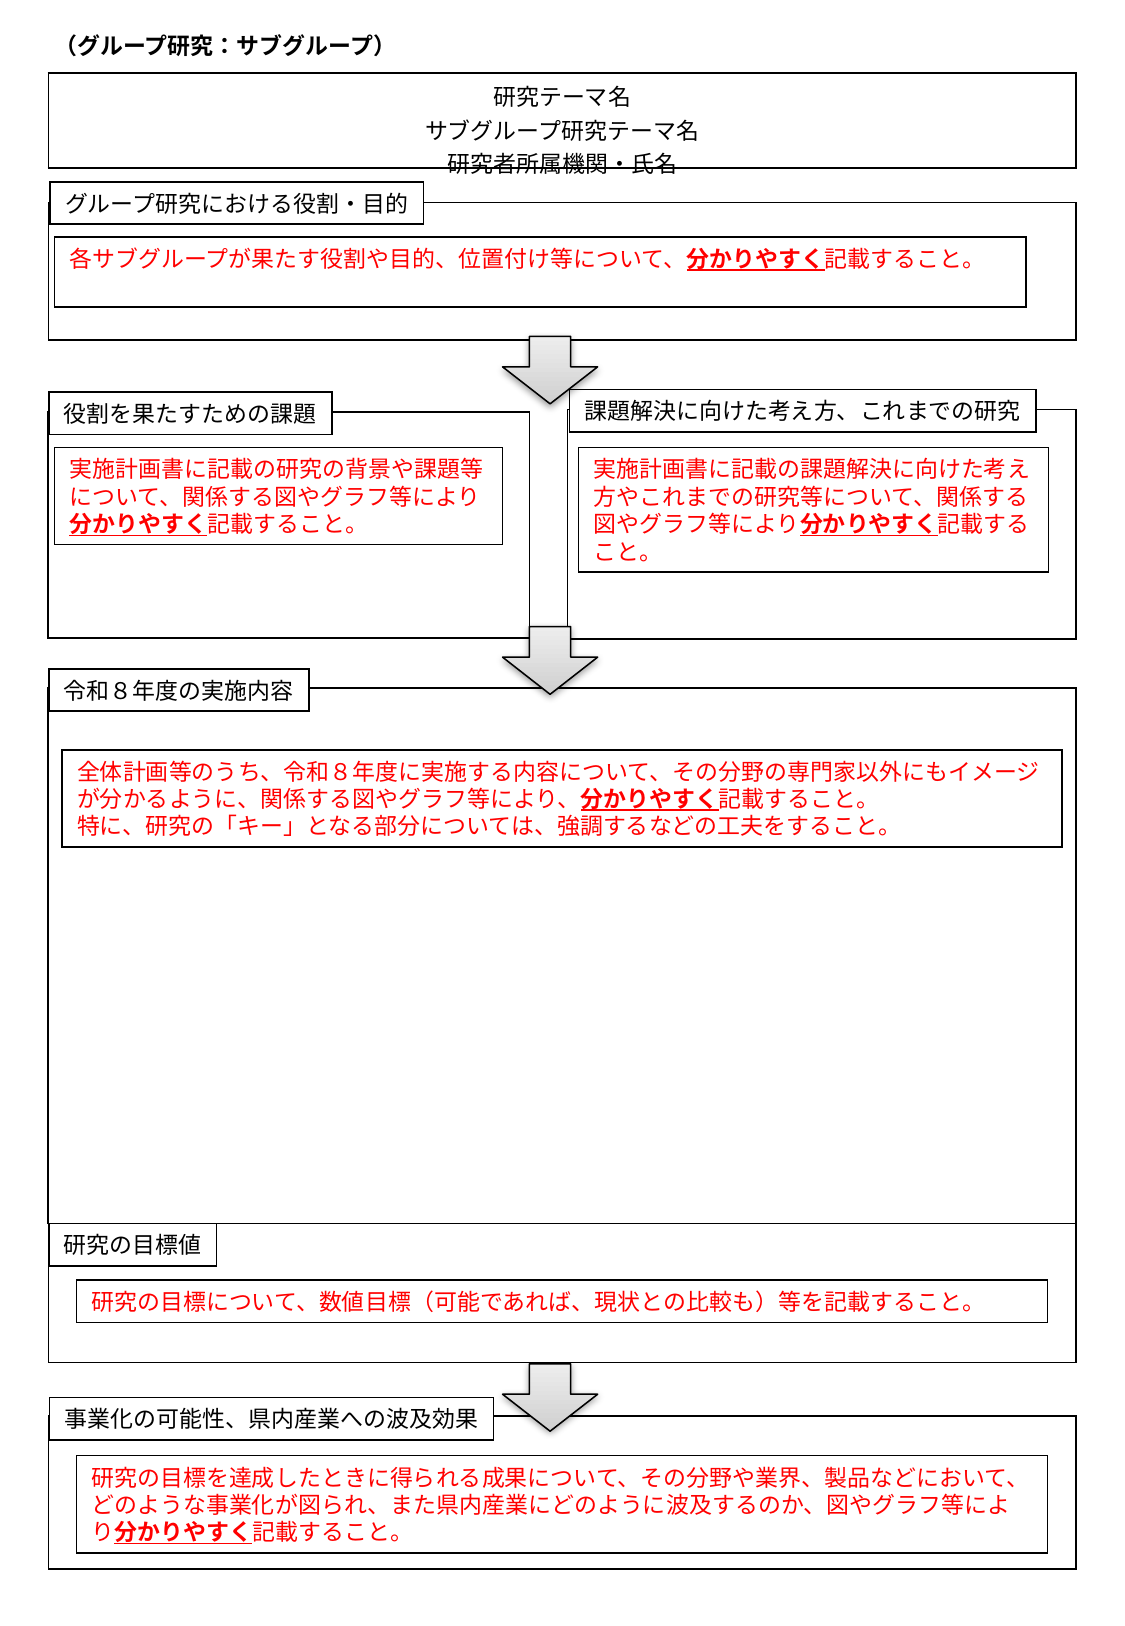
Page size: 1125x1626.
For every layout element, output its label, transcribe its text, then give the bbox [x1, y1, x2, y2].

text_box [501, 335, 599, 405]
text_box 研究の目標について、数値目標（可能であれば、現状との比較も）等を記載すること。 [76, 1280, 1048, 1323]
text_box [48, 411, 530, 639]
text_box [48, 688, 1076, 1224]
text_box [501, 625, 599, 695]
text_box [567, 409, 1076, 640]
text_box [48, 1224, 1076, 1363]
text_box 課題解決に向けた考え方、これまでの研究 [569, 389, 1037, 432]
text_box グループ研究における役割・目的 [50, 181, 424, 224]
text_box 事業化の可能性、県内産業への波及効果 [49, 1397, 494, 1440]
text_box 研究の目標値 [49, 1223, 217, 1266]
table_header 研究テーマ名 サブグループ研究テーマ名 研究者所属機関・氏名 [49, 74, 1075, 167]
text_box 令和８年度の実施内容 [49, 669, 309, 712]
text_box [48, 202, 1076, 340]
text_box 実施計画書に記載の課題解決に向けた考え方やこれまでの研究等について、関係する図やグラフ等により分かりやすく記載すること。 [578, 447, 1049, 573]
text_box [48, 1416, 1076, 1570]
text_box 実施計画書に記載の研究の背景や課題等について、関係する図やグラフ等により分かりやすく記載すること。 [54, 447, 503, 545]
text_box 役割を果たすための課題 [49, 392, 332, 435]
text_box 研究の目標を達成したときに得られる成果について、その分野や業界、製品などにおいて、どのような事業化が図られ、また県内産業にどのように波及するのか、図やグラフ等により分かりやすく記載すること。 [76, 1455, 1048, 1553]
text_box 全体計画等のうち、令和８年度に実施する内容について、その分野の専門家以外にもイメージが分かるように、関係する図やグラフ等により、分かりやすく記載すること。 特に、研究の「キー」となる部分については、強調するなどの工夫をすること。 [62, 749, 1062, 847]
text_box [501, 1363, 599, 1432]
text_box （グループ研究：サブグループ） [48, 25, 452, 66]
text_box 各サブグループが果たす役割や目的、位置付け等について、分かりやすく記載すること。 [54, 237, 1026, 307]
